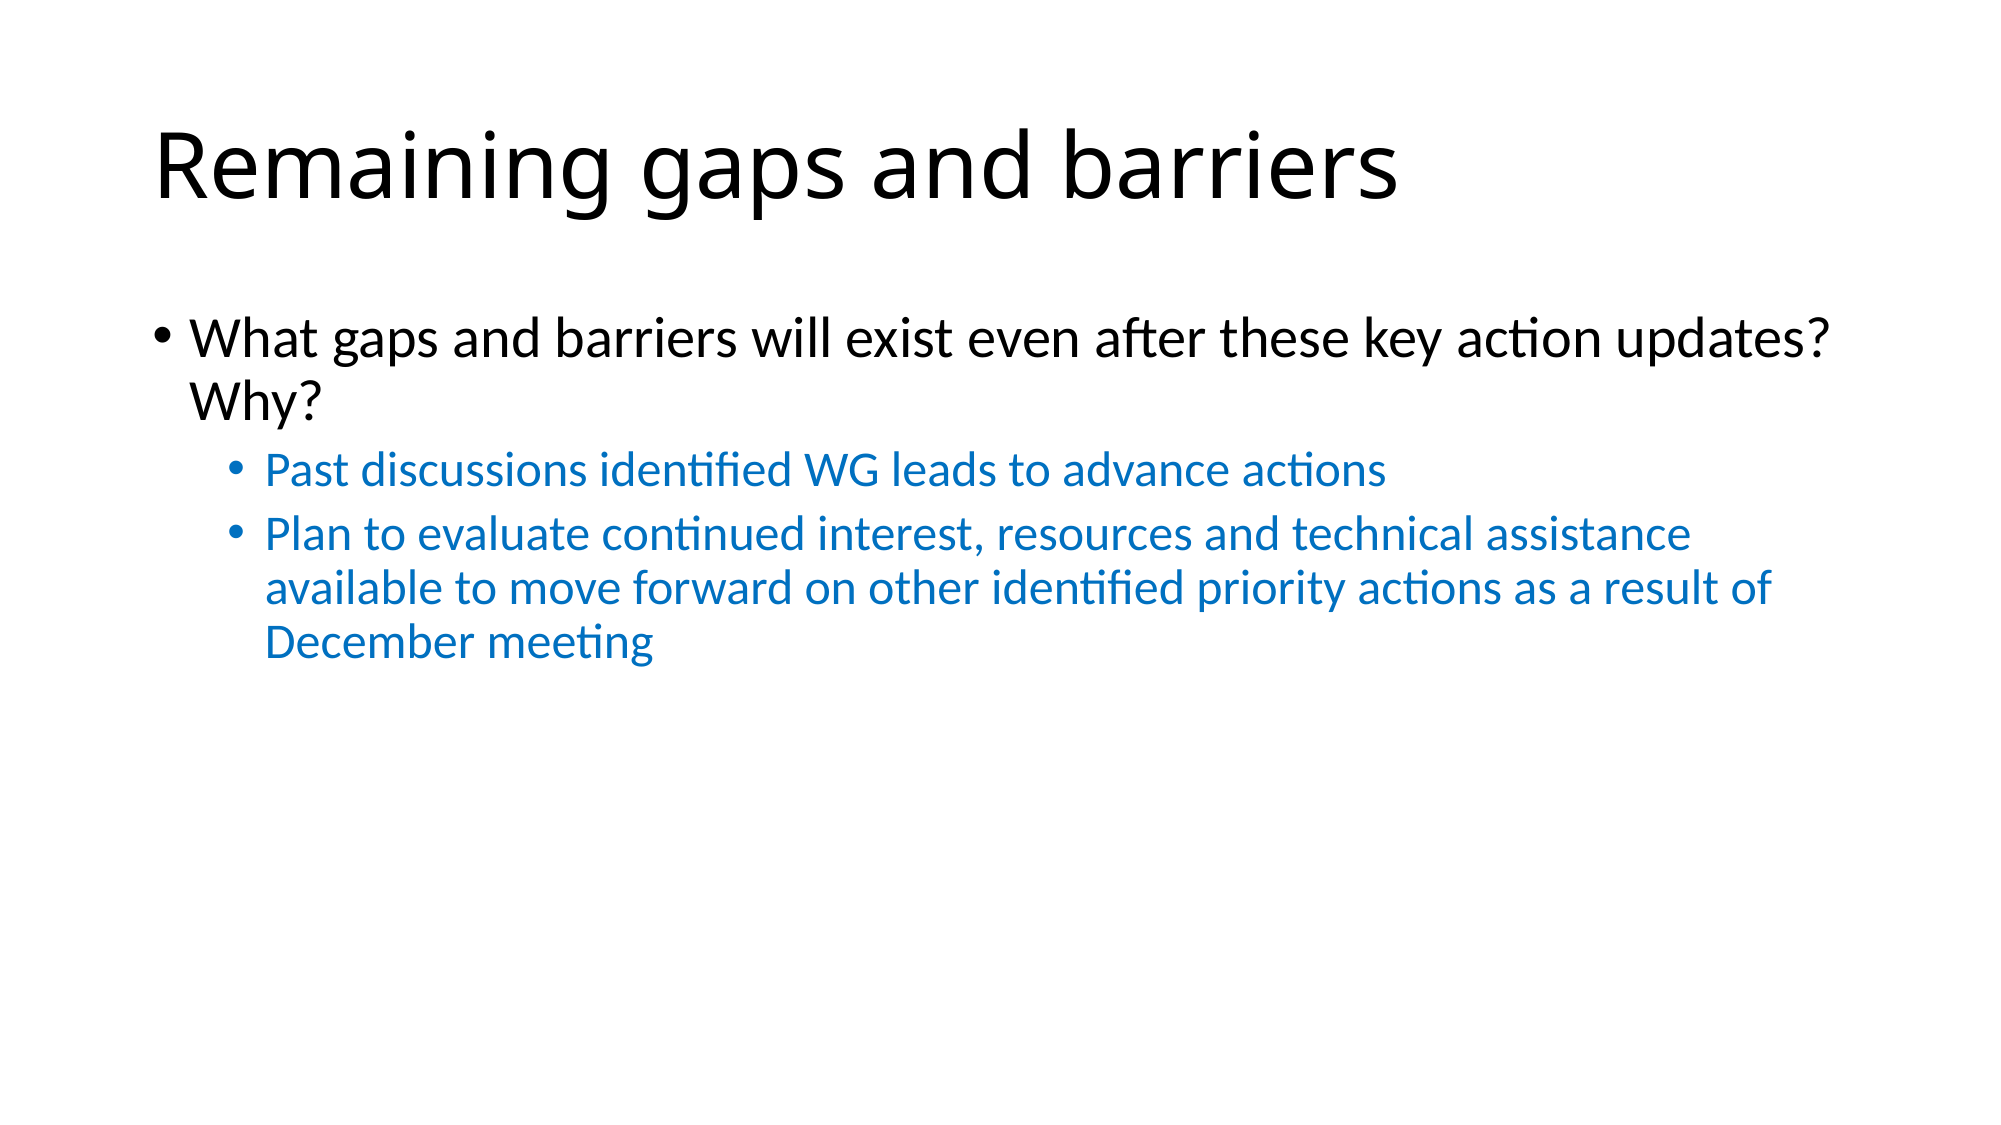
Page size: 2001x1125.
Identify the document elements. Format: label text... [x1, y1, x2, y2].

title Remaining gaps and barriers [137, 59, 1863, 278]
list What gaps and barriers will exist even after these key action updates? Why? Past discussions identified WG leads to advance actions Plan to evaluate continued interest, resources and technical assistance available to move forward on other identified priority actions as a result of December meeting [137, 299, 1863, 1014]
